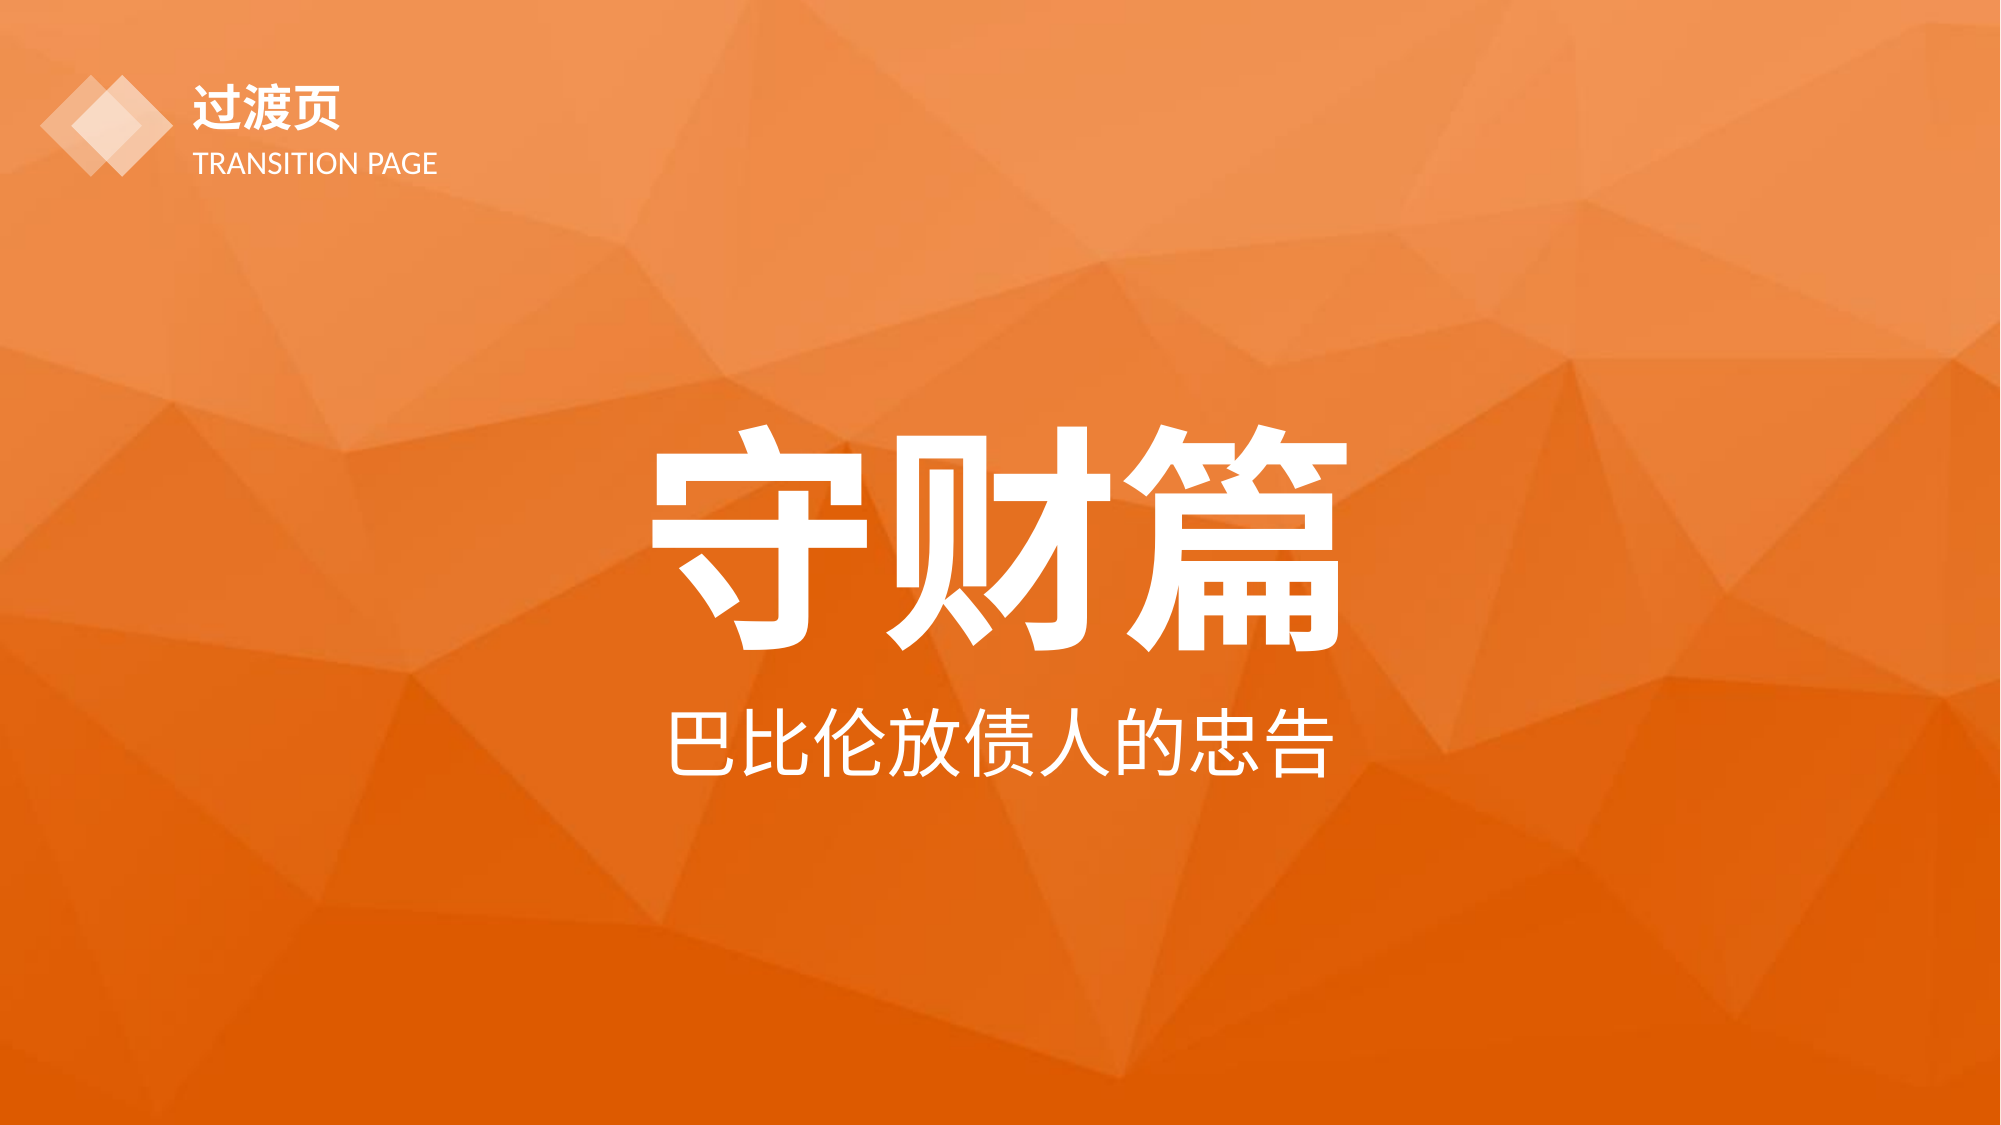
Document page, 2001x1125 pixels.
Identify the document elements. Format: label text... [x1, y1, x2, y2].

text_box 过渡页 TRANSITION PAGE [177, 61, 507, 189]
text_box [39, 74, 174, 177]
picture [0, 0, 2001, 1125]
text_box 守财篇 巴比伦放债人的忠告 [154, 326, 1846, 794]
